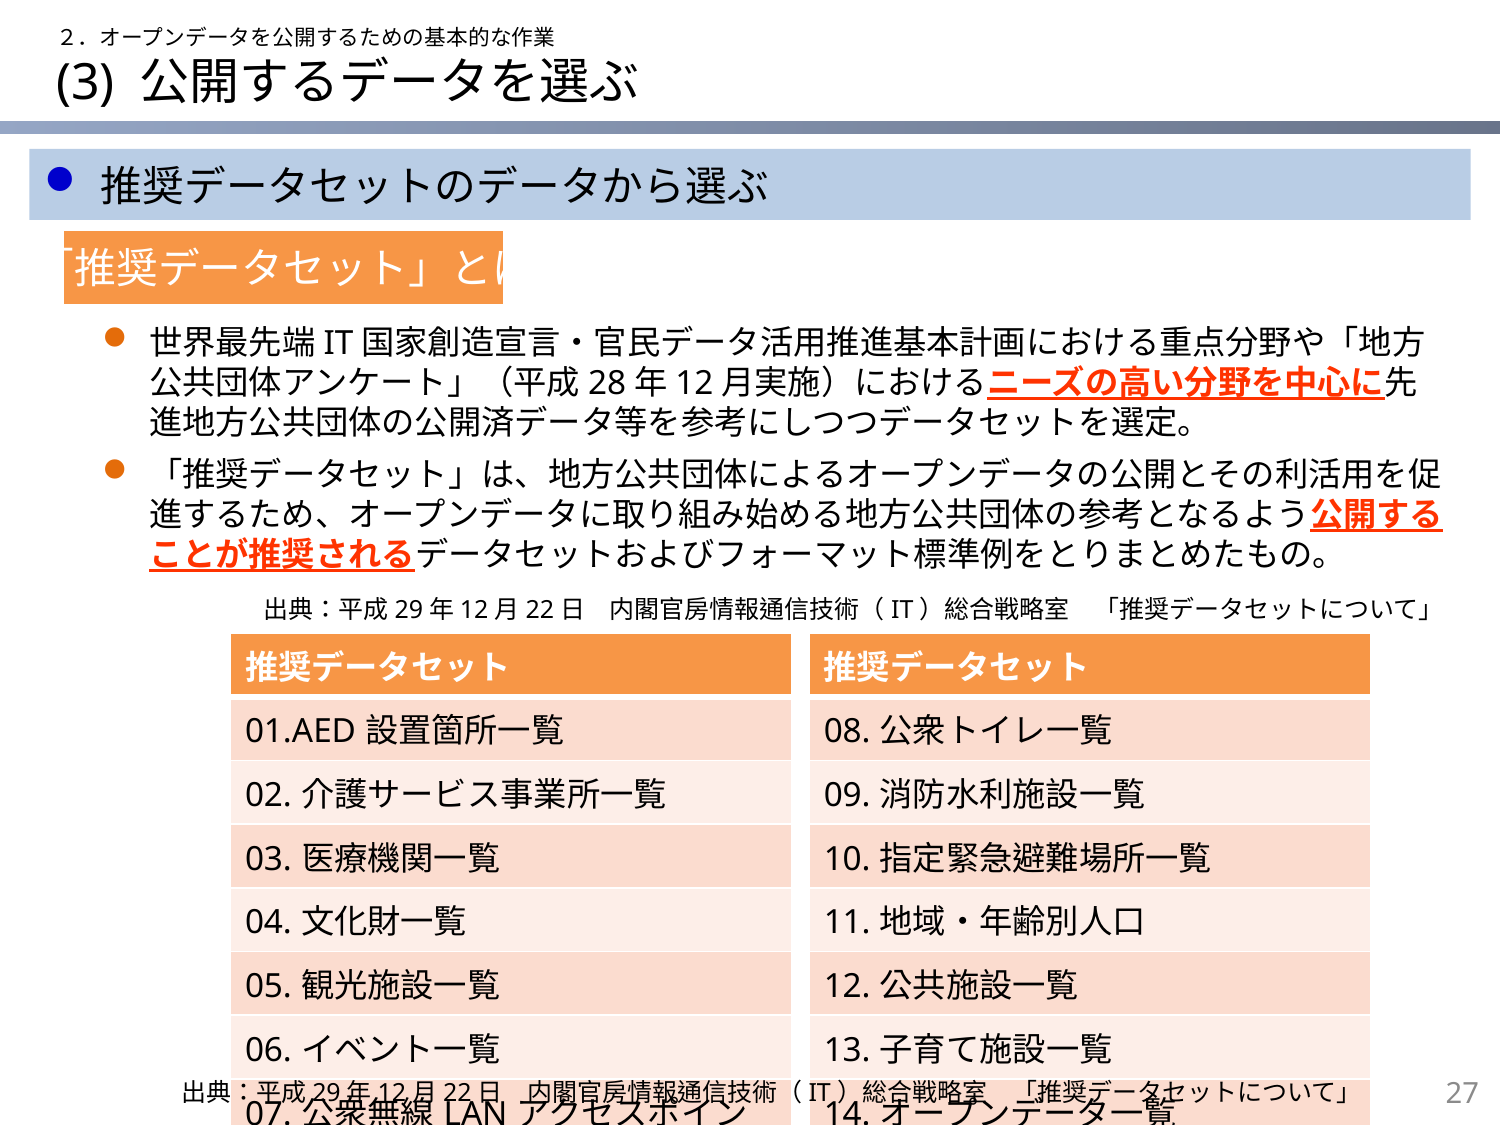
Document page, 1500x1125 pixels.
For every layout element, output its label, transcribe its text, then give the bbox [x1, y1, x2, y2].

table_cell 08.公衆トイレ一覧 [810, 700, 1370, 760]
table_cell 02.介護サービス事業所一覧 [231, 761, 791, 823]
table_cell 04.文化財一覧 [231, 889, 791, 951]
title (3) 公開するデータを選ぶ [41, 58, 1459, 119]
text_box 出典：平成29年12月22日 内閣官房情報通信技術（IT）総合戦略室 「推奨データセットについて」 [88, 1070, 1376, 1114]
text_box ２．オープンデータを公開するための基本的な作業 [41, 19, 1471, 58]
text_box 「推奨データセット」とは [64, 231, 503, 304]
table_header 推奨データセット [810, 634, 1370, 694]
text_box 出典：平成29年12月22日 内閣官房情報通信技術（IT）総合戦略室 「推奨データセットについて」 [170, 585, 1460, 634]
table_cell 07.公衆無線LANアクセスポイント一覧 [231, 1114, 791, 1125]
table_cell 01.AED設置箇所一覧 [231, 700, 791, 760]
table_cell 13.子育て施設一覧 [810, 1016, 1370, 1070]
table_header 推奨データセット [231, 634, 791, 694]
table_cell 14.オープンデータ一覧 [810, 1114, 1370, 1125]
slide_number 26 [1411, 1070, 1495, 1118]
table_cell 06.イベント一覧 [231, 1016, 791, 1070]
table_cell 12.公共施設一覧 [810, 952, 1370, 1014]
text_box 世界最先端IT国家創造宣言・官民データ活用推進基本計画における重点分野や「地方公共団体アンケート」（平成28年12月実施）におけるニーズの高い分野を中心に先進地方公共団体の公開済データ等を参考にしつつデータセットを選定。 「推奨データセット」は、地方公共団体によるオープンデータの公開とその利活用を促進するため、オープンデータに取り組み始める地方公共団体の参考となるよう公開することが推奨されるデータセットおよびフォーマット標準例をとりまとめたもの。 [87, 313, 1460, 587]
table_cell 11.地域・年齢別人口 [810, 889, 1370, 951]
table_cell 03.医療機関一覧 [231, 825, 791, 887]
table_cell 09.消防水利施設一覧 [810, 761, 1370, 823]
text_box 推奨データセットのデータから選ぶ [28, 148, 1472, 221]
table_cell 10.指定緊急避難場所一覧 [810, 825, 1370, 887]
table_cell 05.観光施設一覧 [231, 952, 791, 1014]
